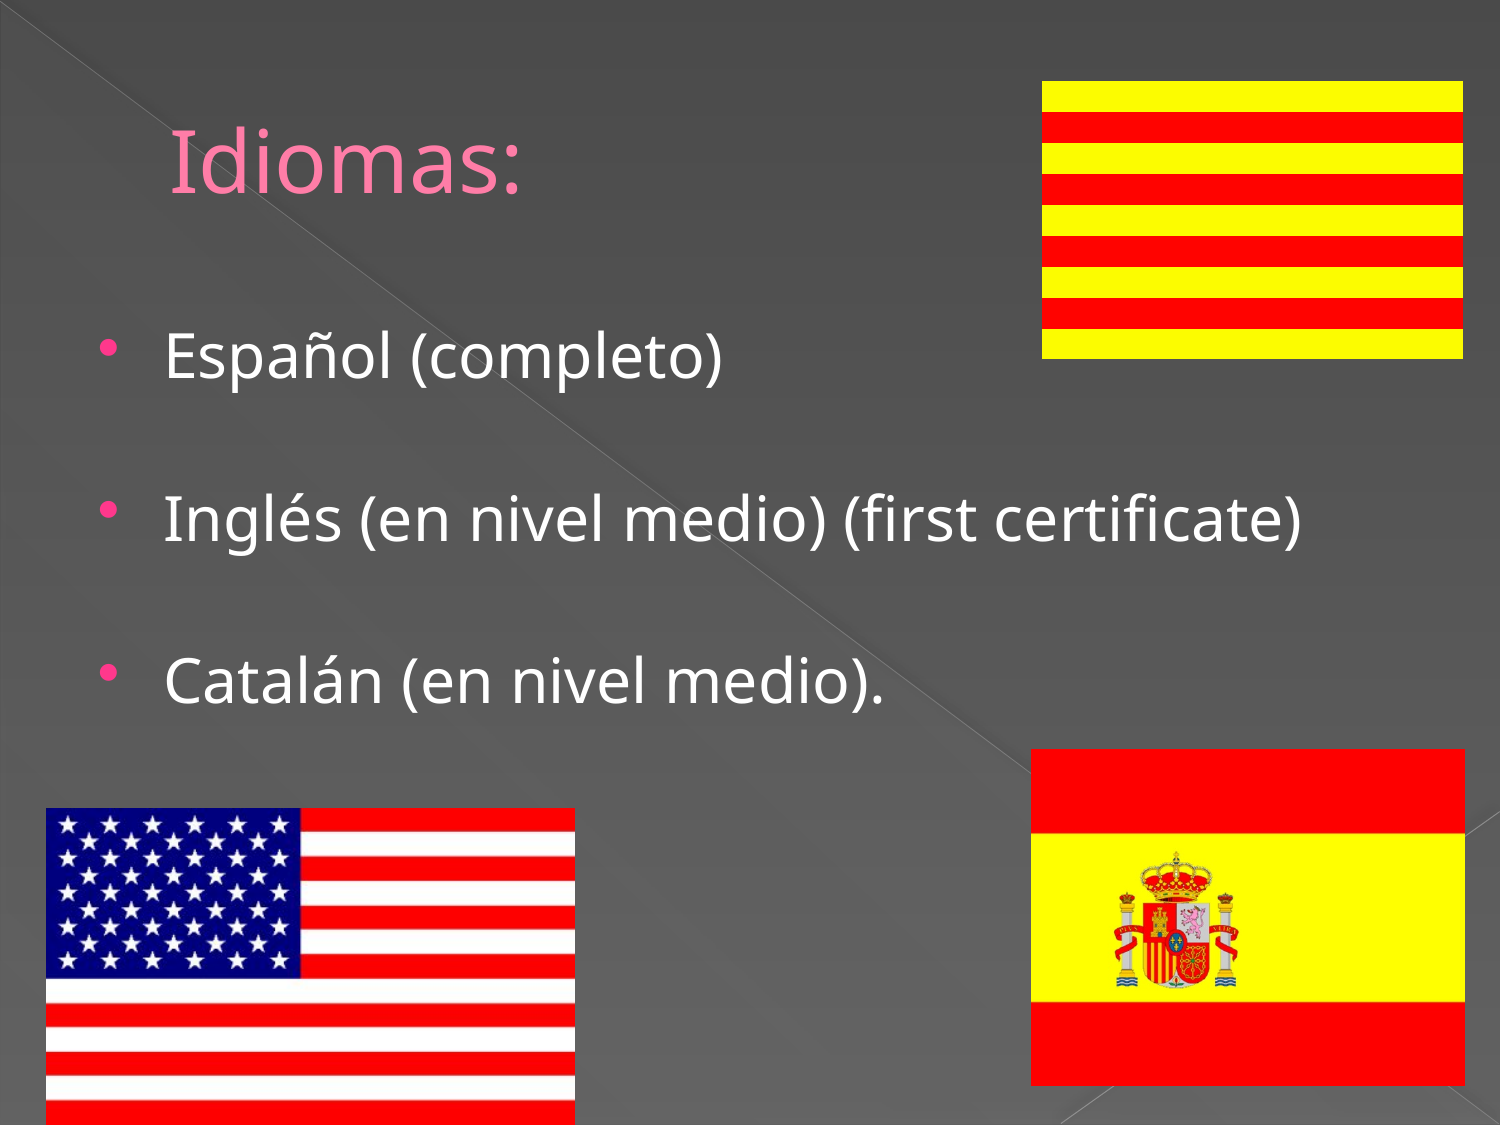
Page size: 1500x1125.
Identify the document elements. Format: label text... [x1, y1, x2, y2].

list Español (completo) Inglés (en nivel medio) (first certificate) Catalán (en nivel medio). [75, 308, 1425, 1059]
picture [1042, 81, 1463, 360]
picture [46, 808, 575, 1125]
title Idiomas: [75, 43, 1425, 274]
picture [1030, 749, 1466, 1086]
